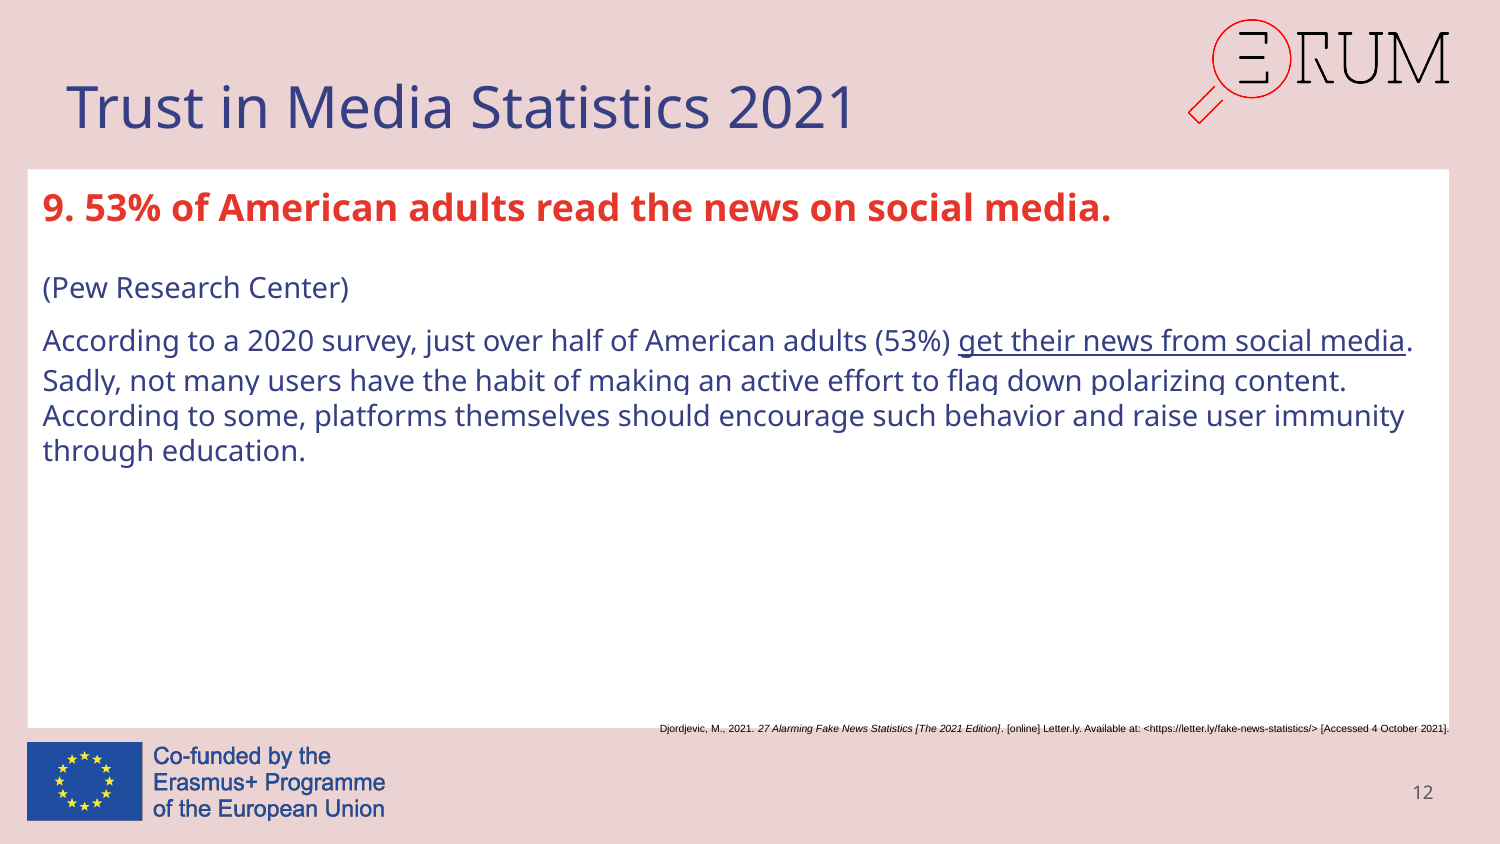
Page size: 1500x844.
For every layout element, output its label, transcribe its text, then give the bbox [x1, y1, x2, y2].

picture [27, 742, 385, 821]
title Trust in Media Statistics 2021 [51, 55, 1168, 150]
picture [1136, 0, 1500, 137]
text_box Djordjevic, M., 2021. 27 Alarming Fake News Statistics [The 2021 Edition]. [online] Letter.ly. Available at: <https://letter.ly/fake-news-statistics/> [Accessed 4 October 2021]. [625, 715, 1467, 741]
list 9. 53% of American adults read the news on social media. (Pew Research Center) According to a 2020 survey, just over half of American adults (53%) get their news from social media. Sadly, not many users have the habit of making an active effort to flag down polarizing content. According to some, platforms themselves should encourage such behavior and raise user immunity through education. [27, 169, 1449, 729]
slide_number 12 [1358, 761, 1449, 826]
